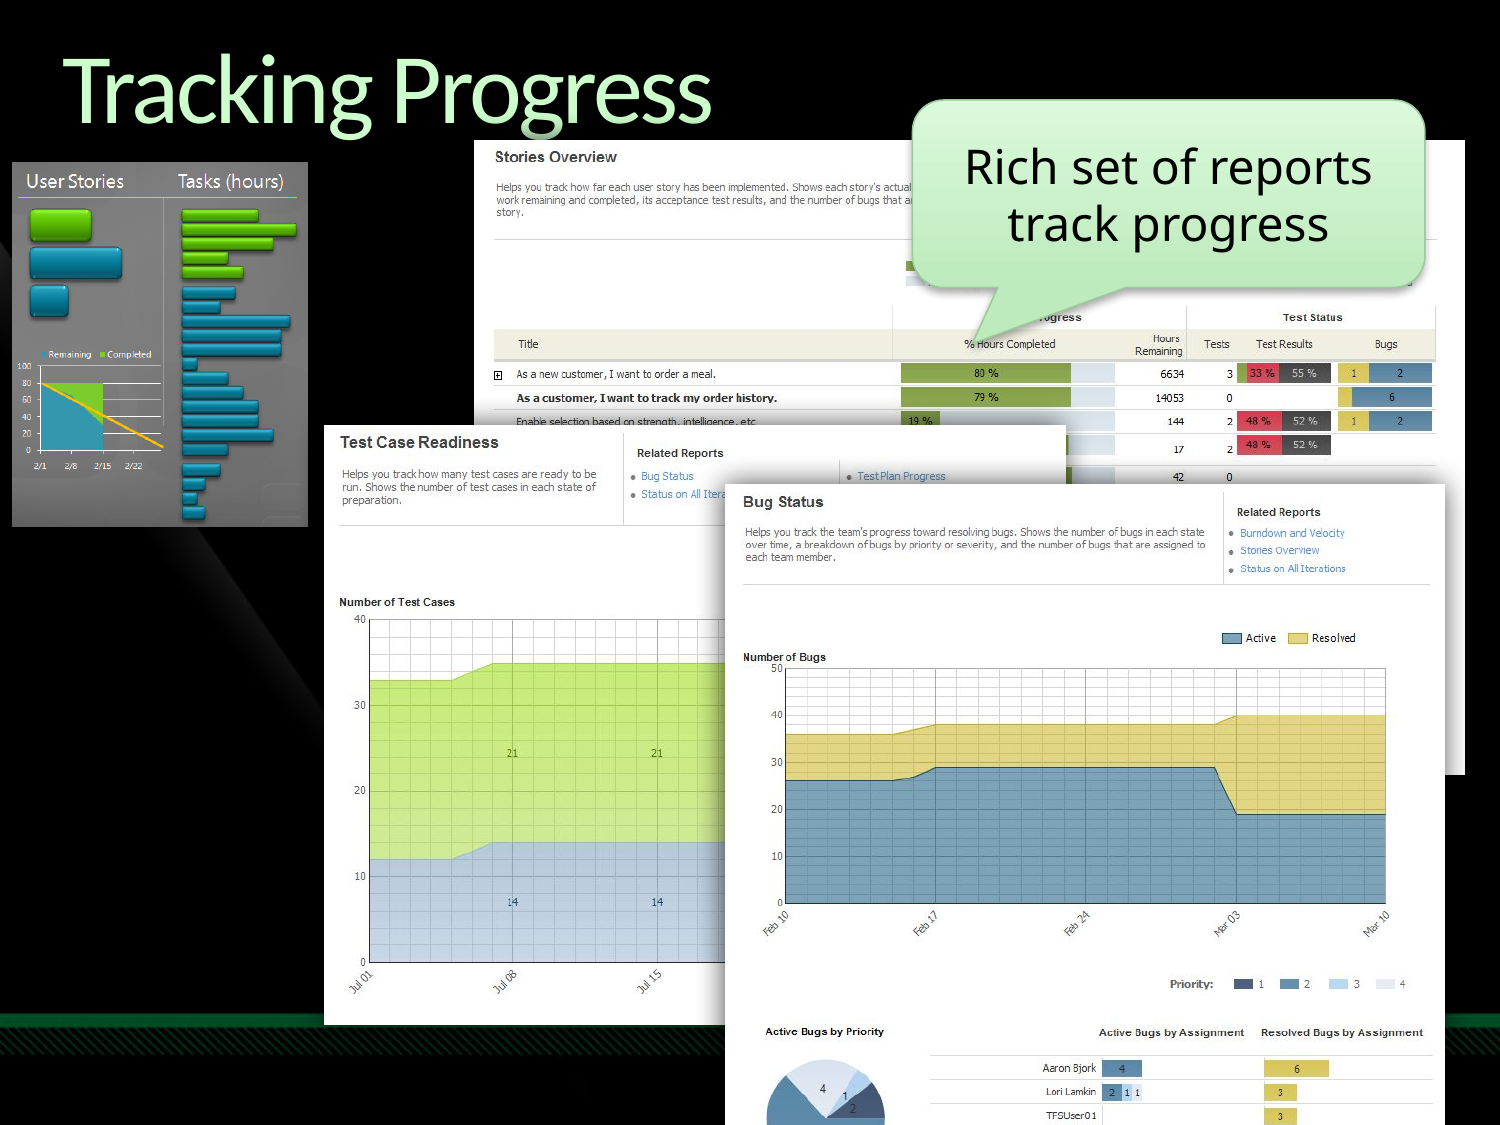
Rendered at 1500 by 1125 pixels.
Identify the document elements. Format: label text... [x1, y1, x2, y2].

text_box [459, 116, 915, 147]
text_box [1423, 117, 1438, 127]
picture [0, 0, 1500, 1125]
text_box Rich set of reports track progress [911, 99, 1426, 140]
title Tracking Progress [62, 37, 1438, 147]
